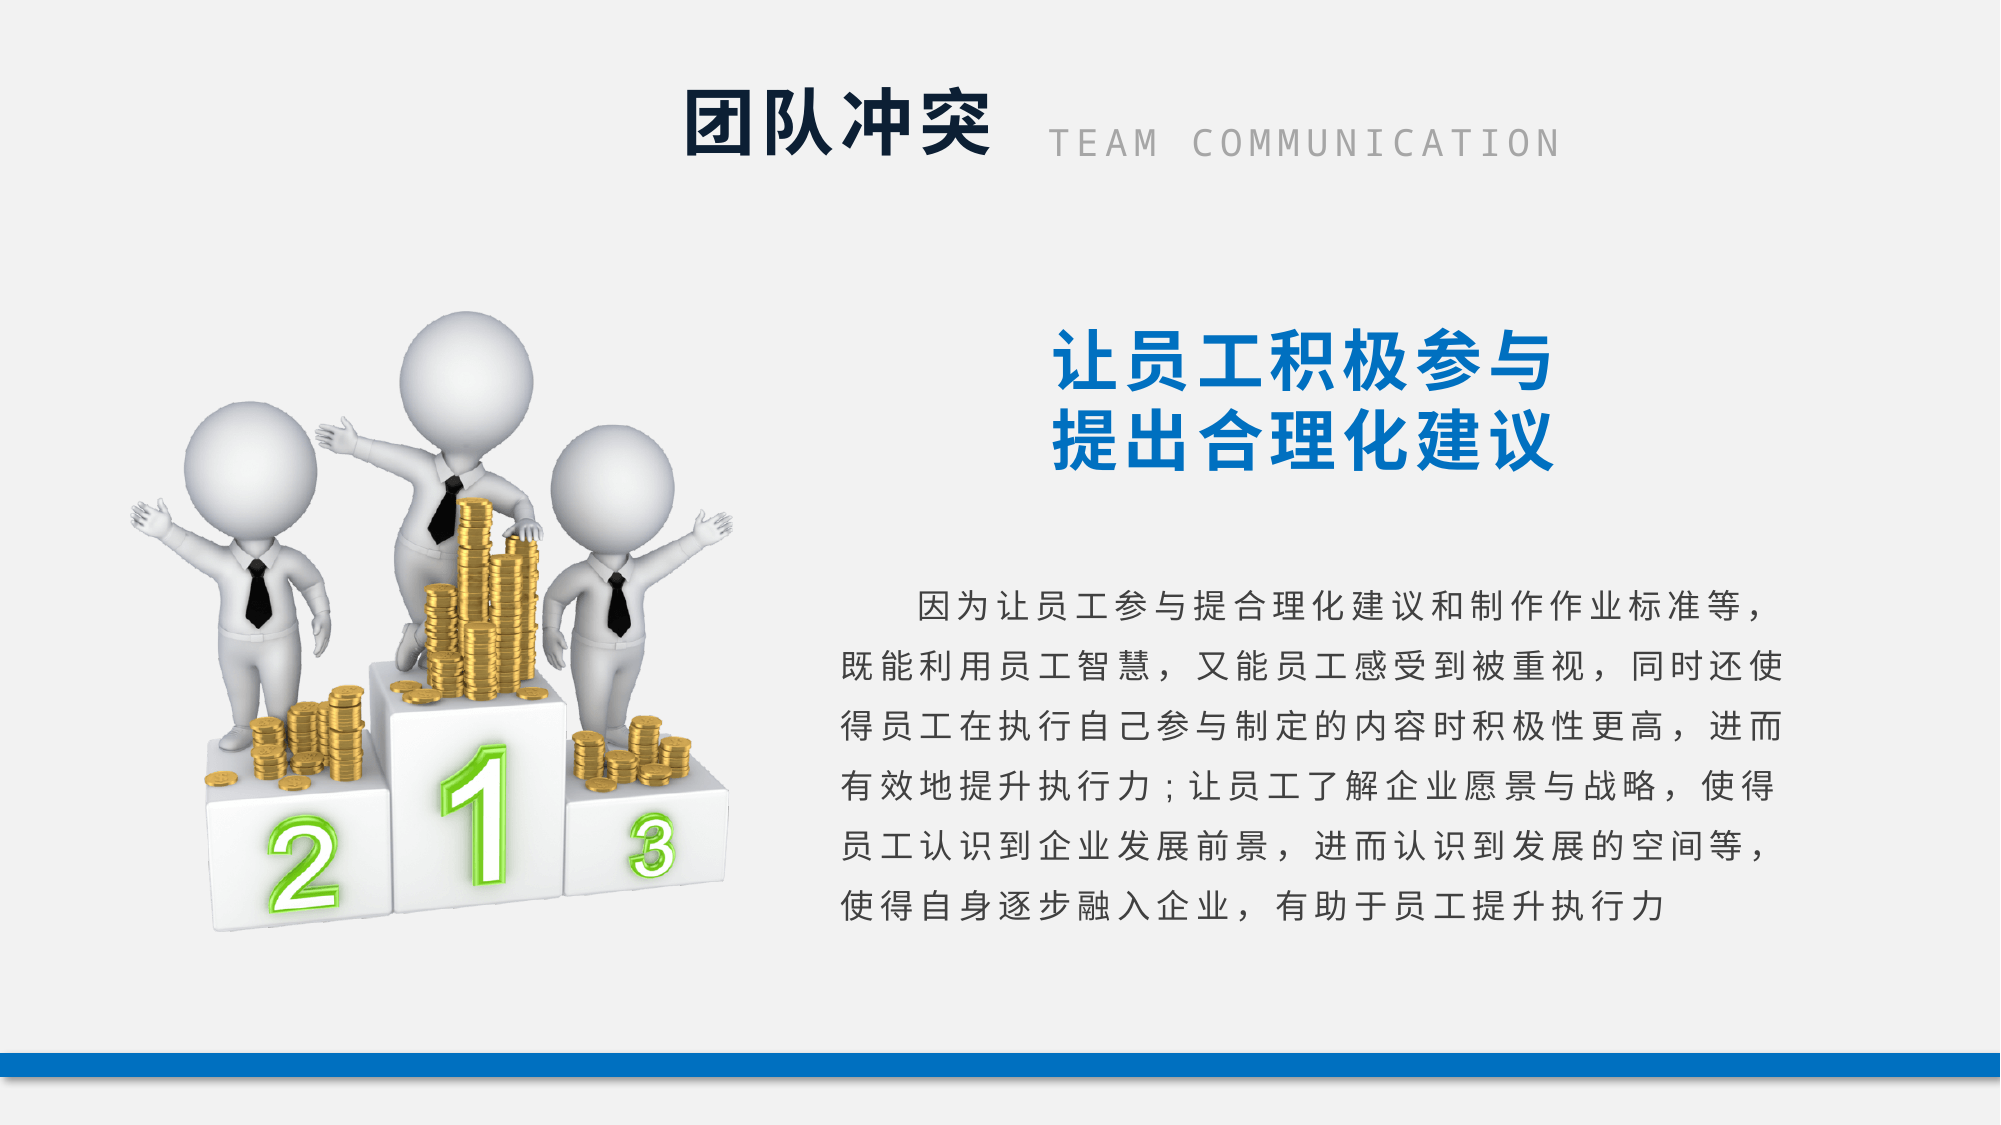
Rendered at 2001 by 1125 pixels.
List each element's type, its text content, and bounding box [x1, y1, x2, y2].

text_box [662, 69, 1595, 173]
text_box 让员工积极参与 提出合理化建议 [765, 311, 1842, 487]
text_box 因为让员工参与提合理化建议和制作作业标准等，既能利用员工智慧，又能员工感受到被重视，同时还使得员工在执行自己参与制定的内容时积极性更高，进而有效地提升执行力;让员工了解企业愿景与战略，使得员工认识到企业发展前景，进而认识到发展的空间等，使得自身逐步融入企业，有助于员工提升执行力 [826, 558, 1809, 933]
text_box [0, 1052, 2000, 1078]
picture [130, 311, 733, 932]
